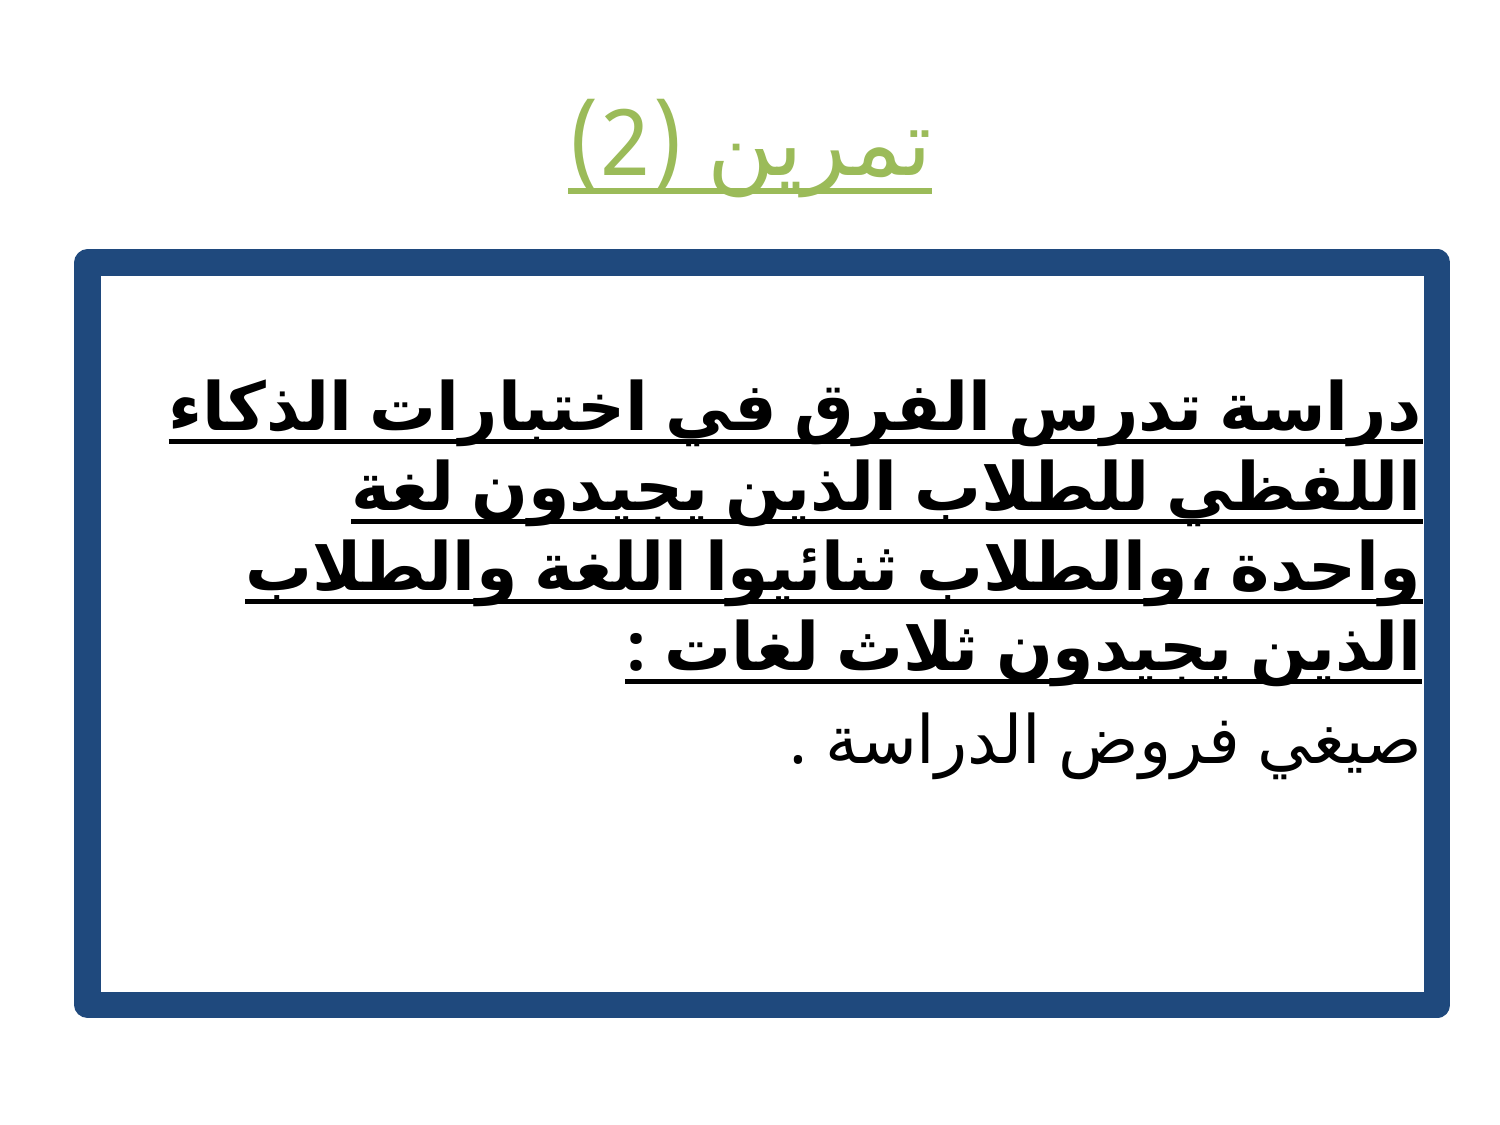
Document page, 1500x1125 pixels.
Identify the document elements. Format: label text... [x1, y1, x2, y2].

list دراسة تدرس الفرق في اختبارات الذكاء اللفظي للطلاب الذين يجيدون لغة واحدة ،والطلاب ثنائيوا اللغة والطلاب الذين يجيدون ثلاث لغات : صيغي فروض الدراسة . [87, 262, 1438, 1005]
title تمرين (2) [75, 45, 1425, 233]
